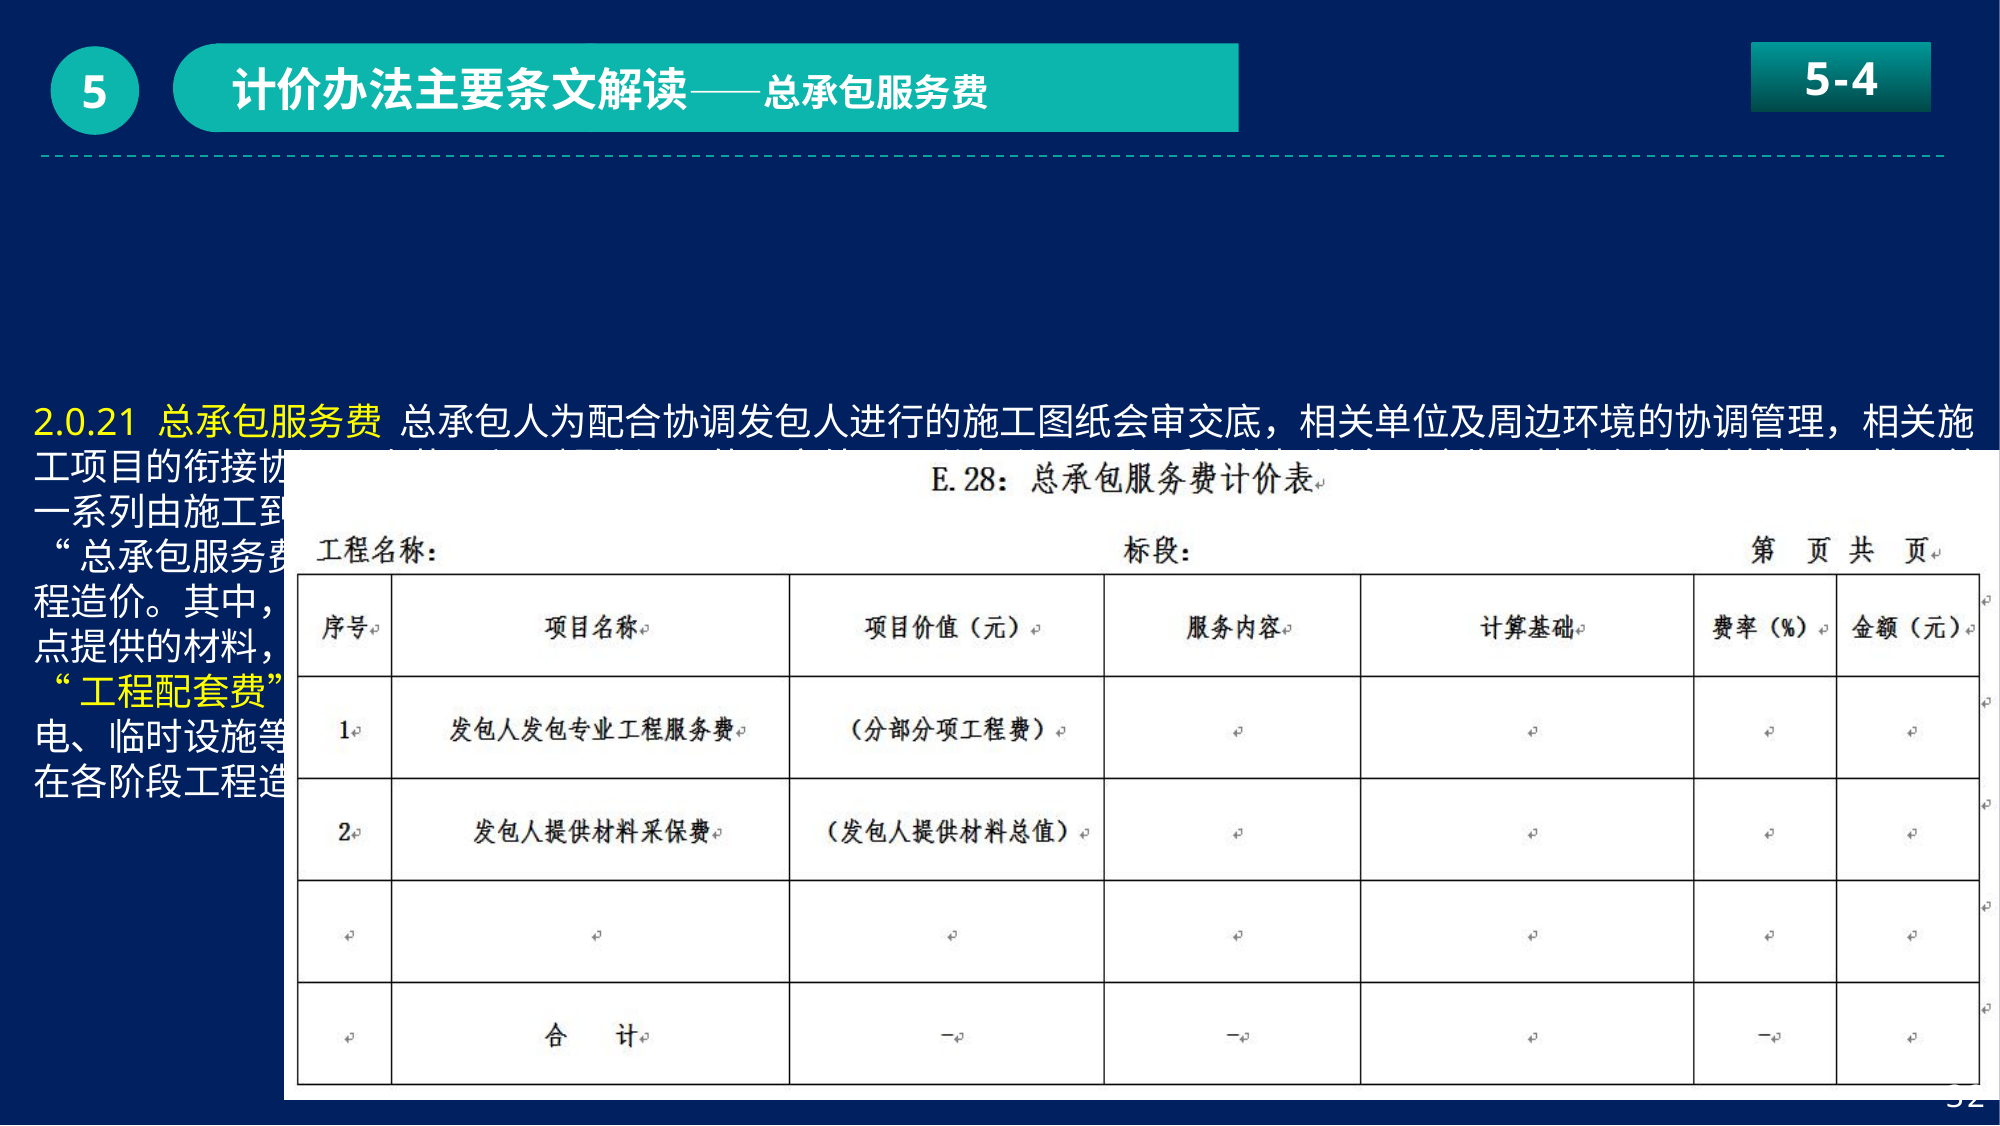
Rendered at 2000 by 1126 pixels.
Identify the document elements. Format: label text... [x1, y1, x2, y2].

text_box 2.0.21 总承包服务费 总承包人为配合协调发包人进行的施工图纸会审交底，相关单位及周边环境的协调管理，相关施工项目的衔接协调、隐蔽工程及疑难问题的研究处理，分部分项工程质量的相关竣工验收，技术经济资料的归口管理等一系列由施工到竣工验收过程中招标人与分包人的工作都应有总包单位参与协调管理的支出费用。 “总承包服务费”应根据招标文件列出的内容和要求在其他项目清单中计取，该费用由发包人向总承包人支付计入工程造价。其中，专业工程服务费可按分部分项工程费的2%计算。 发包人供应的材料或发包人订货、由承包人在供货点提供的材料，其采保费、运杂费及场外运输损耗按相关规定计算。 “工程配套费”是指在建设单位依法分包的专业工程中，专业工程分包单位利用总包单位脚手架、施工及生活用水用电、临时设施等所发生的费用，应由专业工程分包单位与总承包单位自行协商，并由分包单位支付给总承包单位，不应在各阶段工程造价列项。工程配套费按分部分项工程费为计算基础：空调专业3%，其他专业2%。 [18, 390, 2000, 810]
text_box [40, 43, 1950, 157]
text_box 32 [1905, 1100, 2000, 1126]
picture [284, 450, 2000, 1100]
